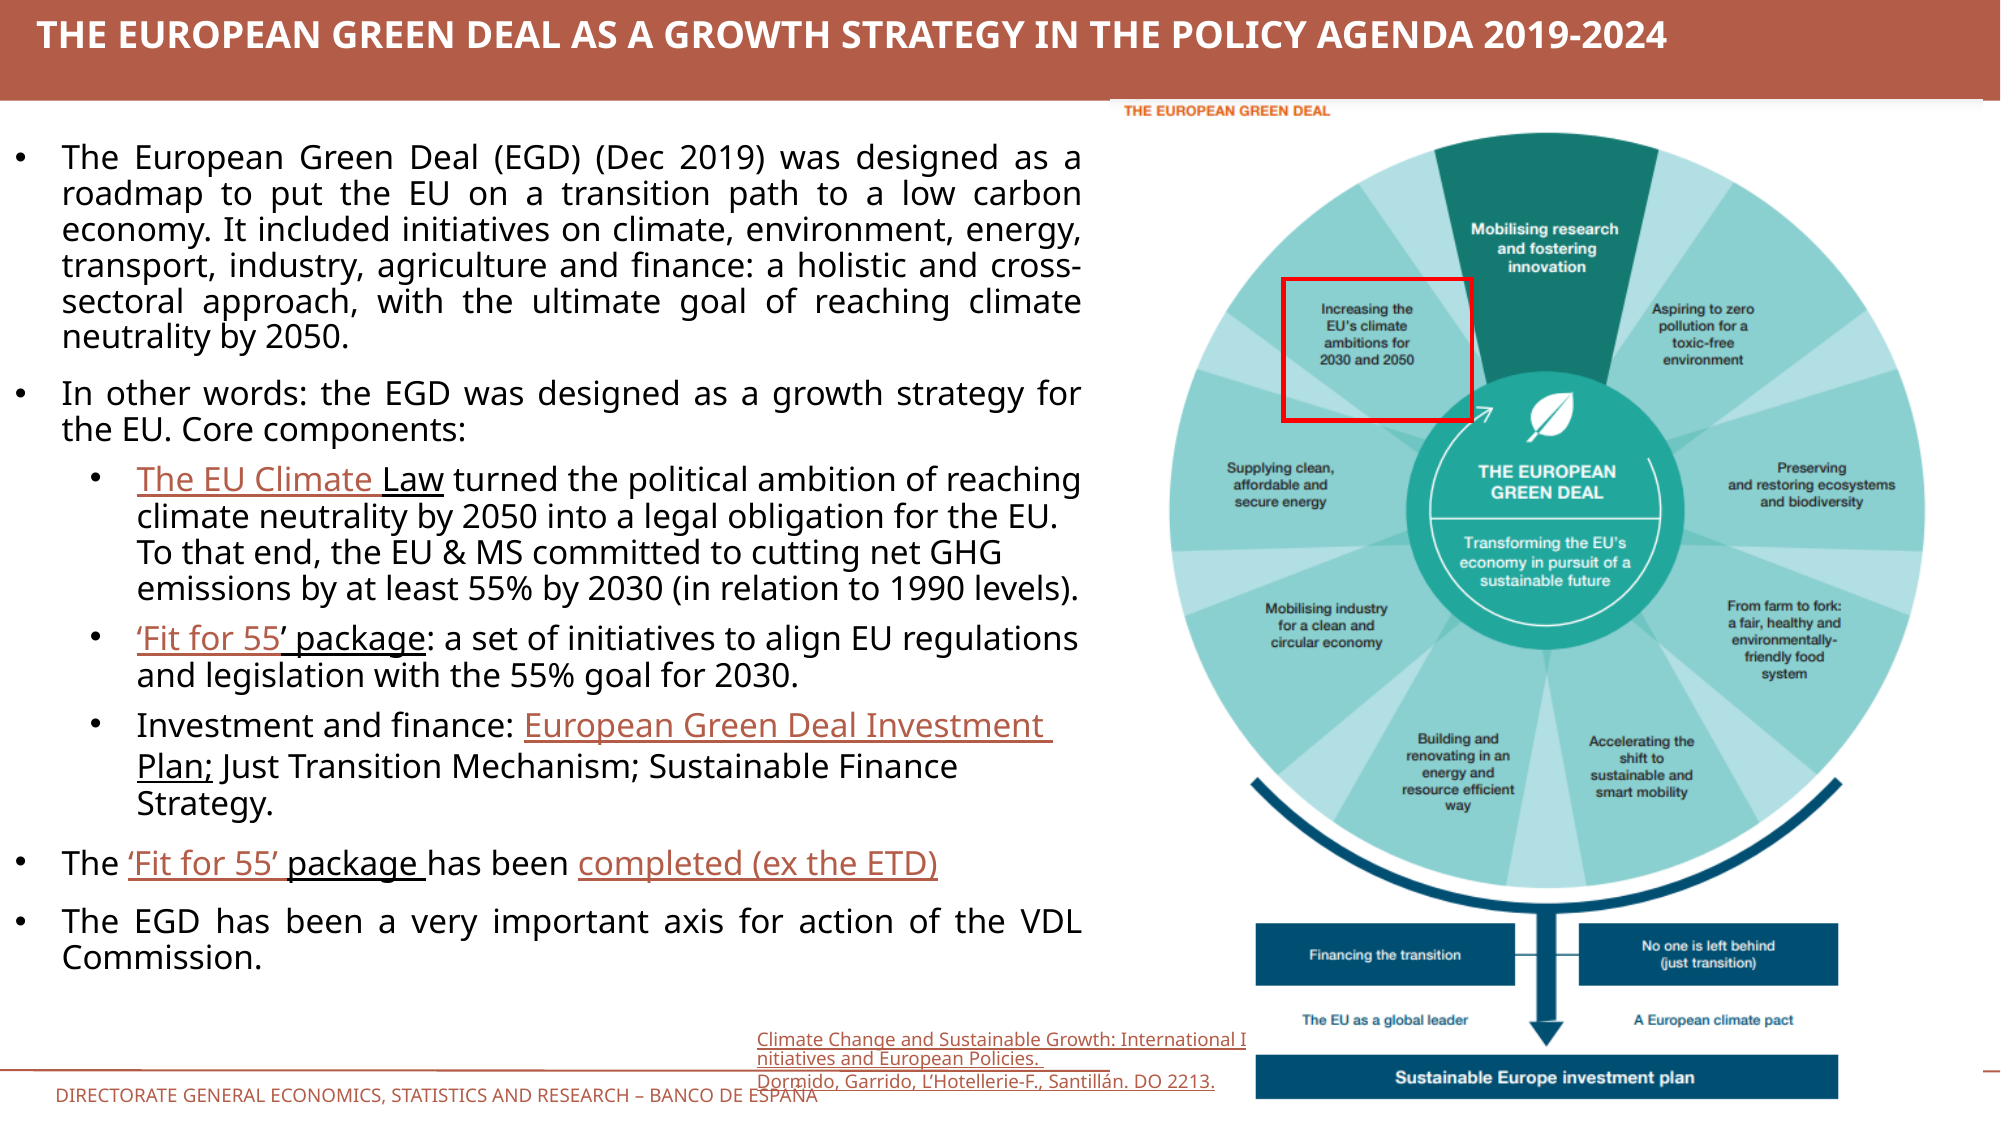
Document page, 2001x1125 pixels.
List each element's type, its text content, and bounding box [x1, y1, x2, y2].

title The European green deal as a growth strategy in the policy agenda 2019-2024 [21, 8, 1983, 100]
list The European Green Deal (EGD) (Dec 2019) was designed as a roadmap to put the EU on a transition path to a low carbon economy. It included initiatives on climate, environment, energy, transport, industry, agriculture and finance: a holistic and cross-sectoral approach, with the ultimate goal of reaching climate neutrality by 2050. In other words: the EGD was designed as a growth strategy for the EU. Core components: The EU Climate Law turned the political ambition of reaching climate neutrality by 2050 into a legal obligation for the EU. To that end, the EU & MS committed to cutting net GHG emissions by at least 55% by 2030 (in relation to 1990 levels). ‘Fit for 55’ package: a set of initiatives to align EU regulations and legislation with the 55% goal for 2030. Investment and finance: European Green Deal Investment Plan; Just Transition Mechanism; Sustainable Finance Strategy. The ‘Fit for 55’ package has been completed (ex the ETD) The EGD has been a very important axis for action of the VDL Commission. [0, 133, 1099, 1001]
list Climate Change and Sustainable Growth: International Initiatives and European Policies. Dormido, Garrido, L’Hotellerie-F., Santillán. DO 2213. [756, 1001, 1110, 1075]
picture [1110, 99, 1983, 1120]
